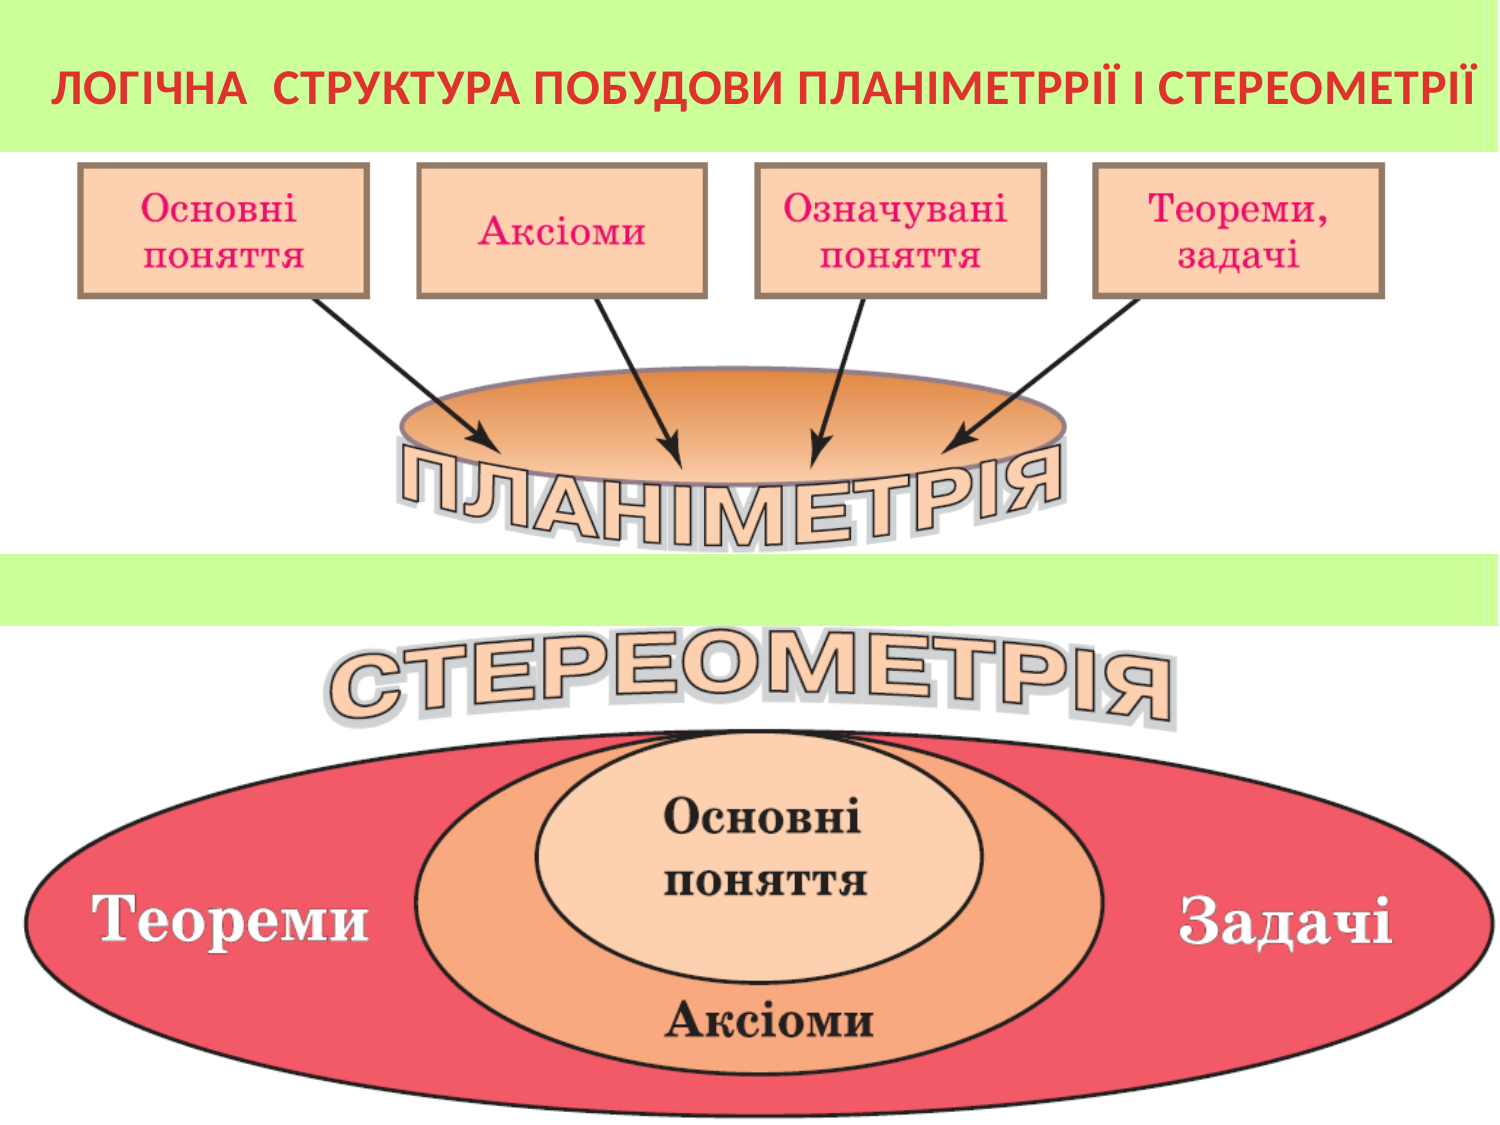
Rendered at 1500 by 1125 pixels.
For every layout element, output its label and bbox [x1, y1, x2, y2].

list [0, 626, 1500, 1125]
picture [0, 0, 1500, 626]
